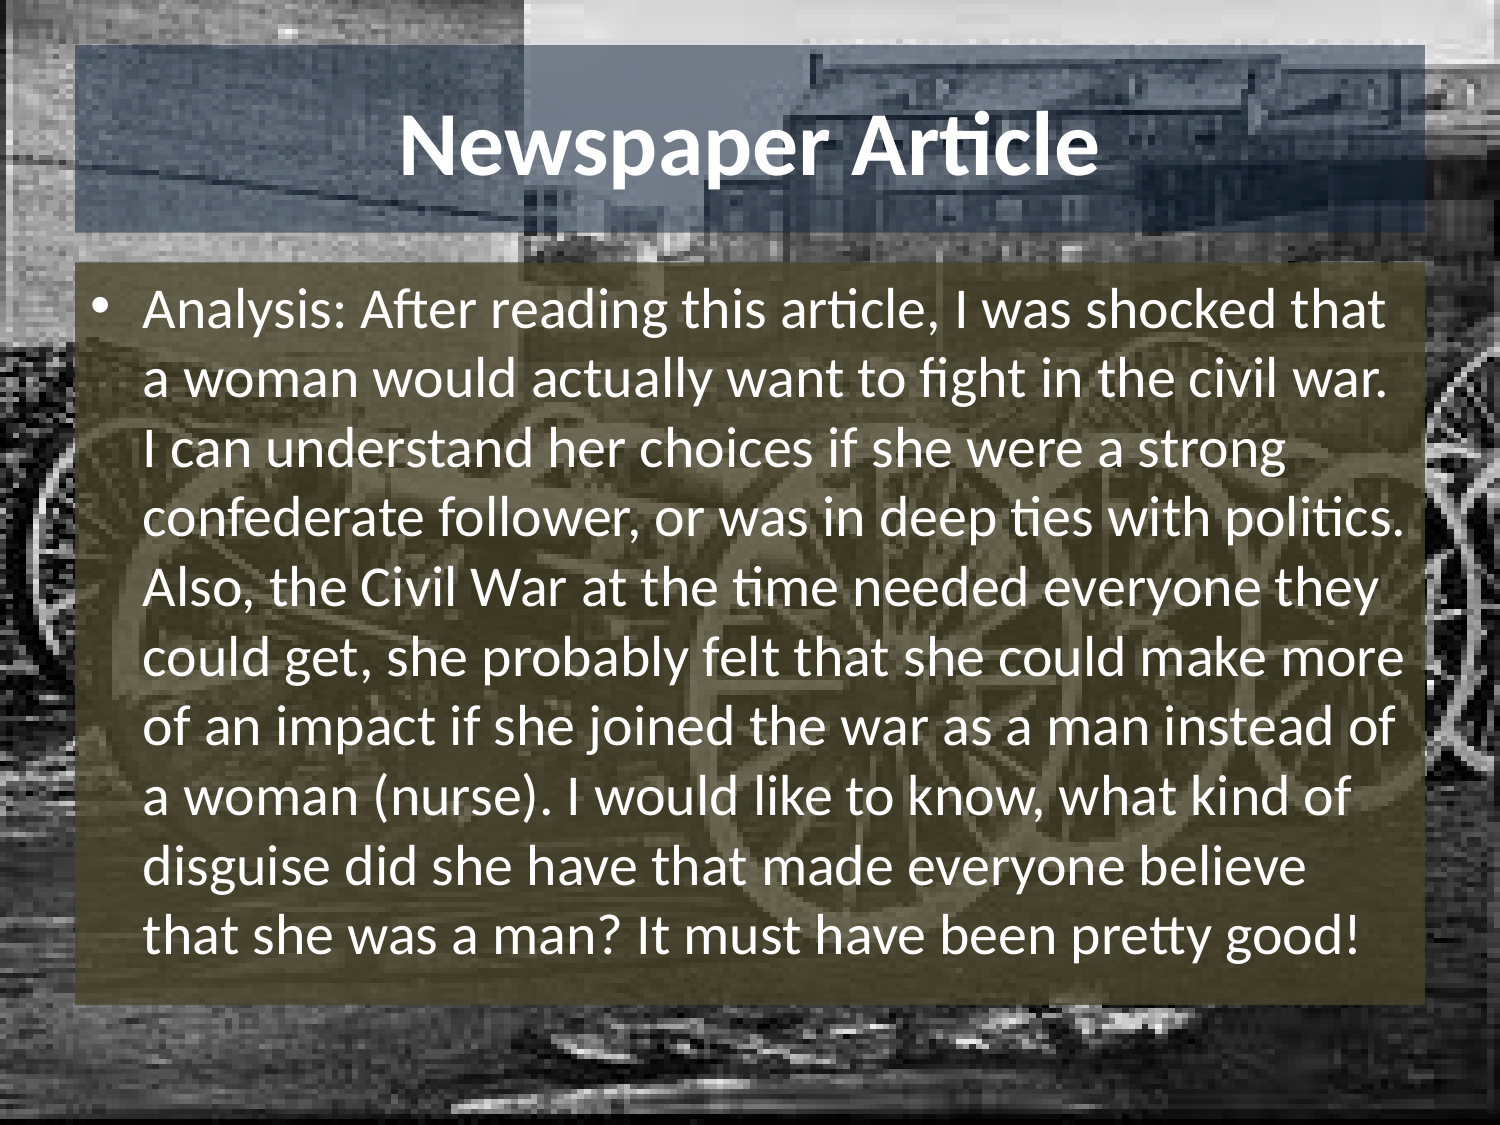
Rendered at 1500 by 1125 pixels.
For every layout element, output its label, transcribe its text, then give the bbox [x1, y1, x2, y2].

list Analysis: After reading this article, I was shocked that a woman would actually want to fight in the civil war. I can understand her choices if she were a strong confederate follower, or was in deep ties with politics. Also, the Civil War at the time needed everyone they could get, she probably felt that she could make more of an impact if she joined the war as a man instead of a woman (nurse). I would like to know, what kind of disguise did she have that made everyone believe that she was a man? It must have been pretty good! [75, 262, 1425, 1005]
picture [0, 0, 1500, 1125]
title Newspaper Article [75, 45, 1425, 233]
